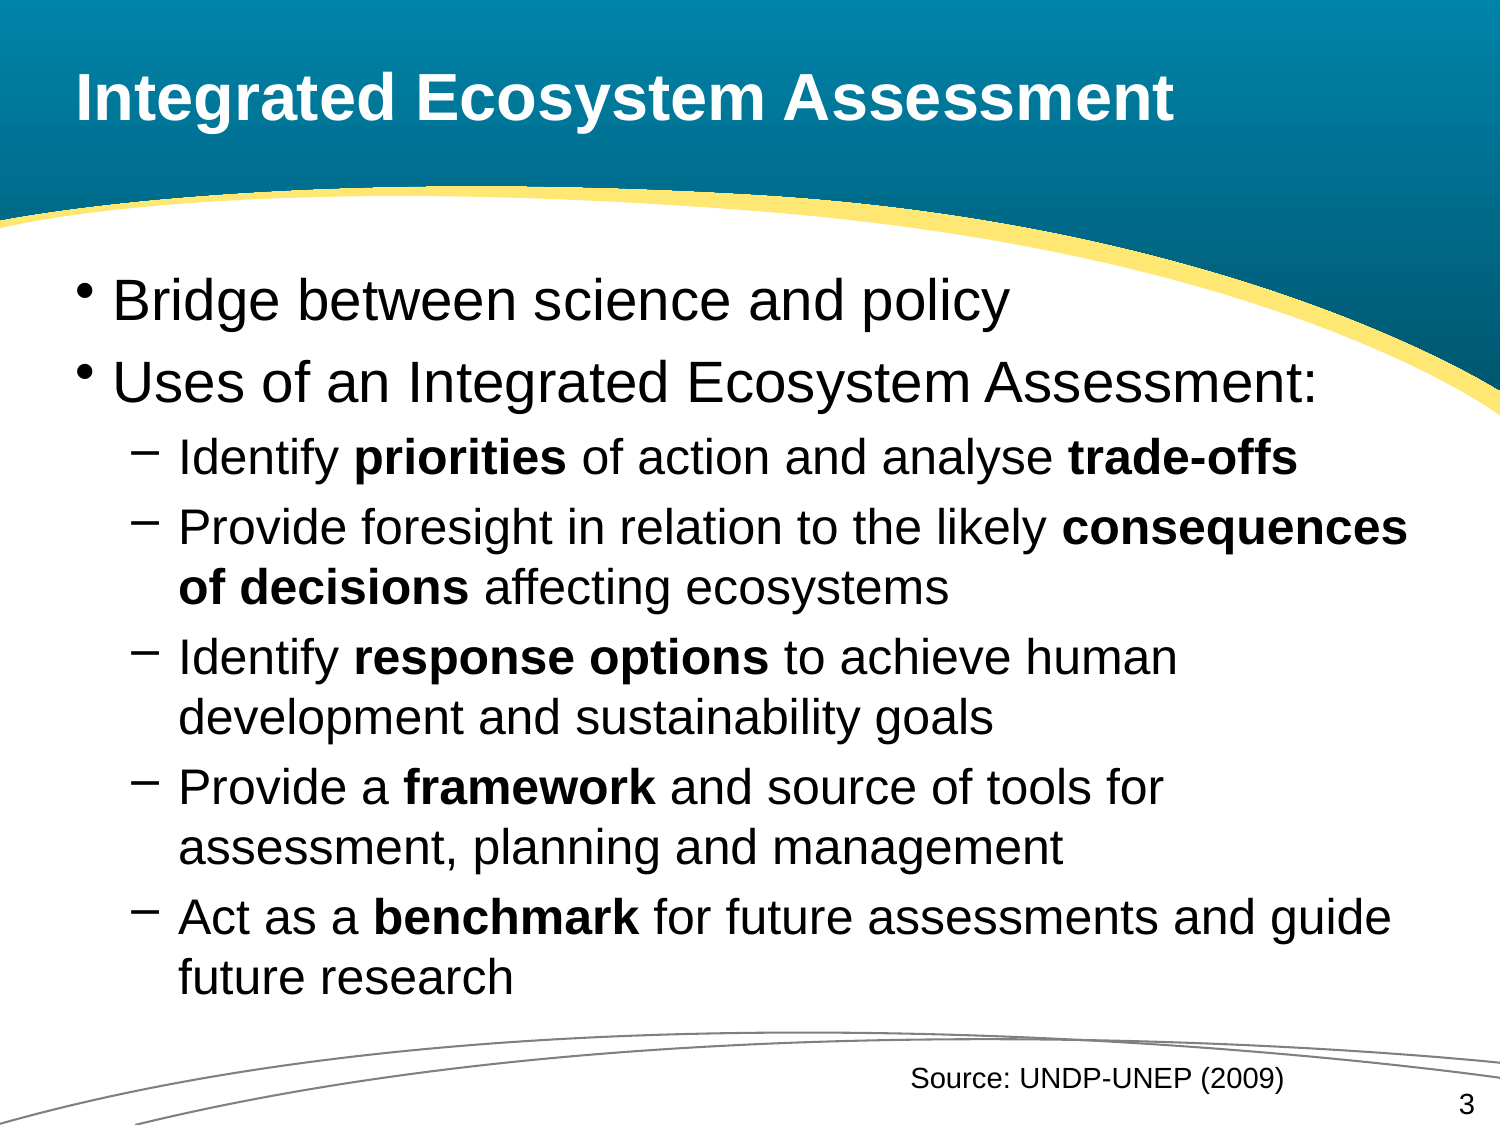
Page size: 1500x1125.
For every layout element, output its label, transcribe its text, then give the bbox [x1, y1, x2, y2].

text_box Source: UNDP-UNEP (2009) [512, 1051, 1300, 1102]
list Bridge between science and policy Uses of an Integrated Ecosystem Assessment: Identify priorities of action and analyse trade-offs Provide foresight in relation to the likely consequences of decisions affecting ecosystems Identify response options to achieve human development and sustainability goals Provide a framework and source of tools for assessment, planning and management Act as a benchmark for future assessments and guide future research [74, 262, 1426, 1051]
slide_number 3 [1124, 1084, 1476, 1113]
title Integrated Ecosystem Assessment [74, 0, 1476, 188]
